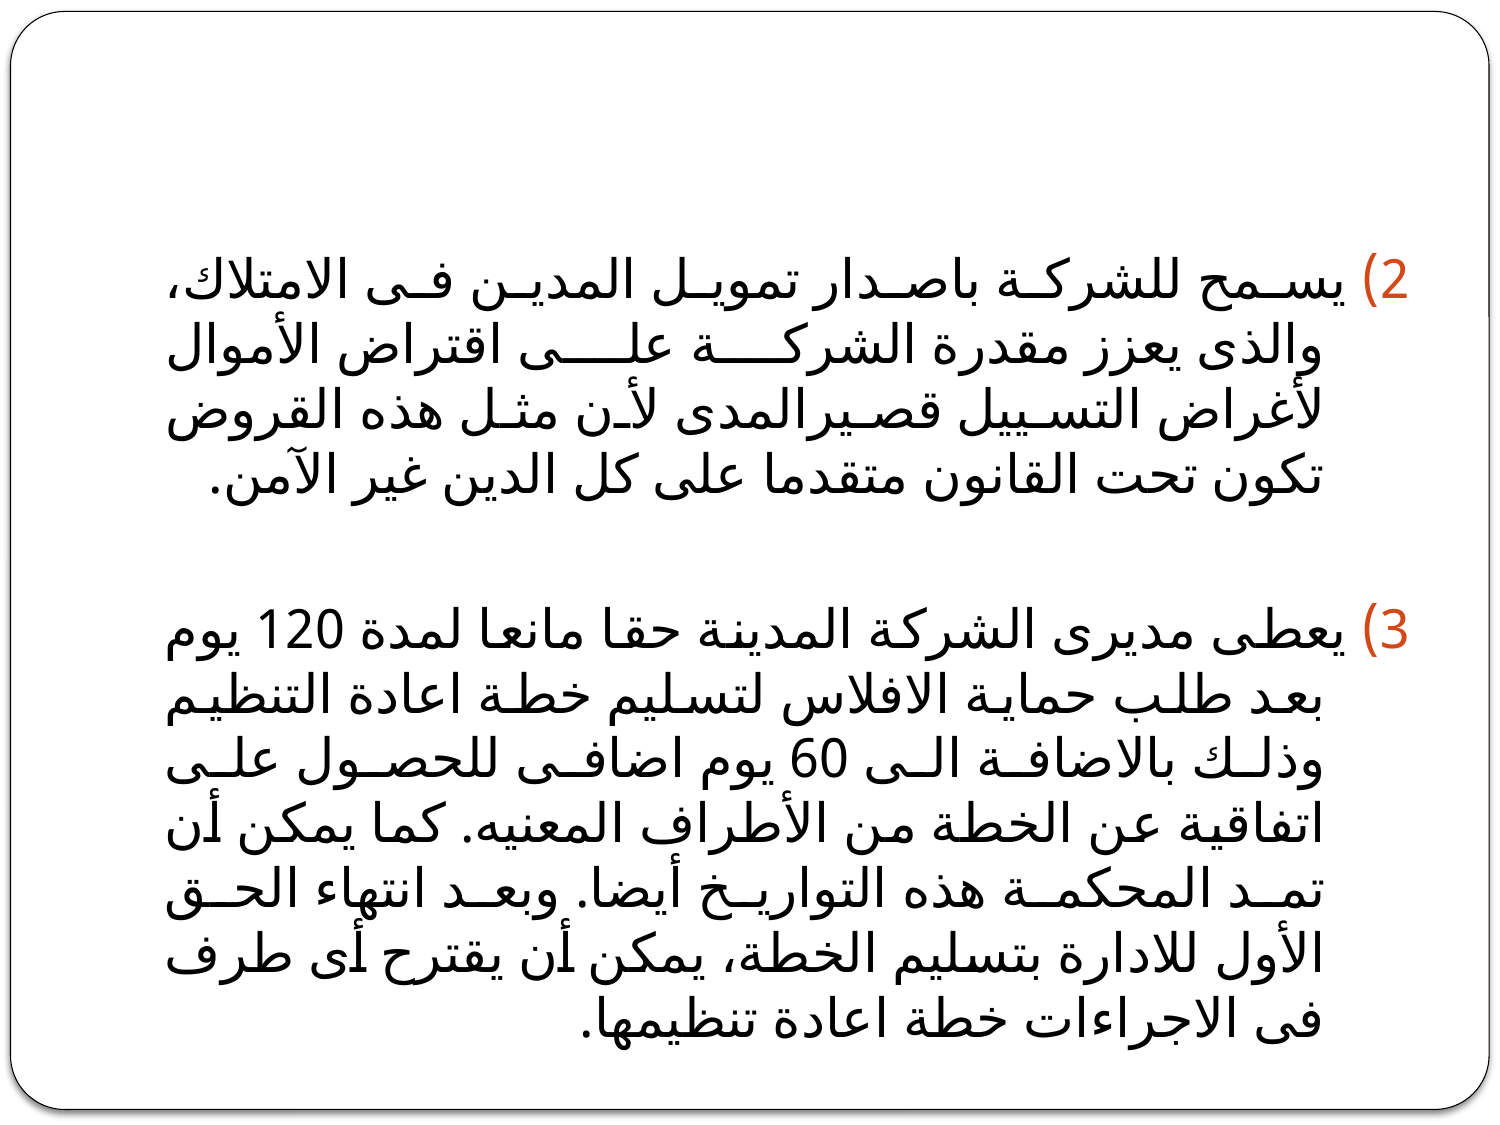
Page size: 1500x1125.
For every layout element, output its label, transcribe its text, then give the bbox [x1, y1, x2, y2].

list 2) يسمح للشركة باصدار تمويل المدين فى الامتلاك، والذى يعزز مقدرة الشركة على اقتراض الأموال لأغراض التسييل قصيرالمدى لأن مثل هذه القروض تكون تحت القانون متقدما على كل الدين غير الآمن. 3) يعطى مديرى الشركة المدينة حقا مانعا لمدة 120 يوم بعد طلب حماية الافلاس لتسليم خطة اعادة التنظيم وذلك بالاضافة الى 60 يوم اضافى للحصول على اتفاقية عن الخطة من الأطراف المعنيه. كما يمكن أن تمد المحكمة هذه التواريخ أيضا. وبعد انتهاء الحق الأول للادارة بتسليم الخطة، يمكن أن يقترح أى طرف فى الاجراءات خطة اعادة تنظيمها. [150, 237, 1425, 988]
